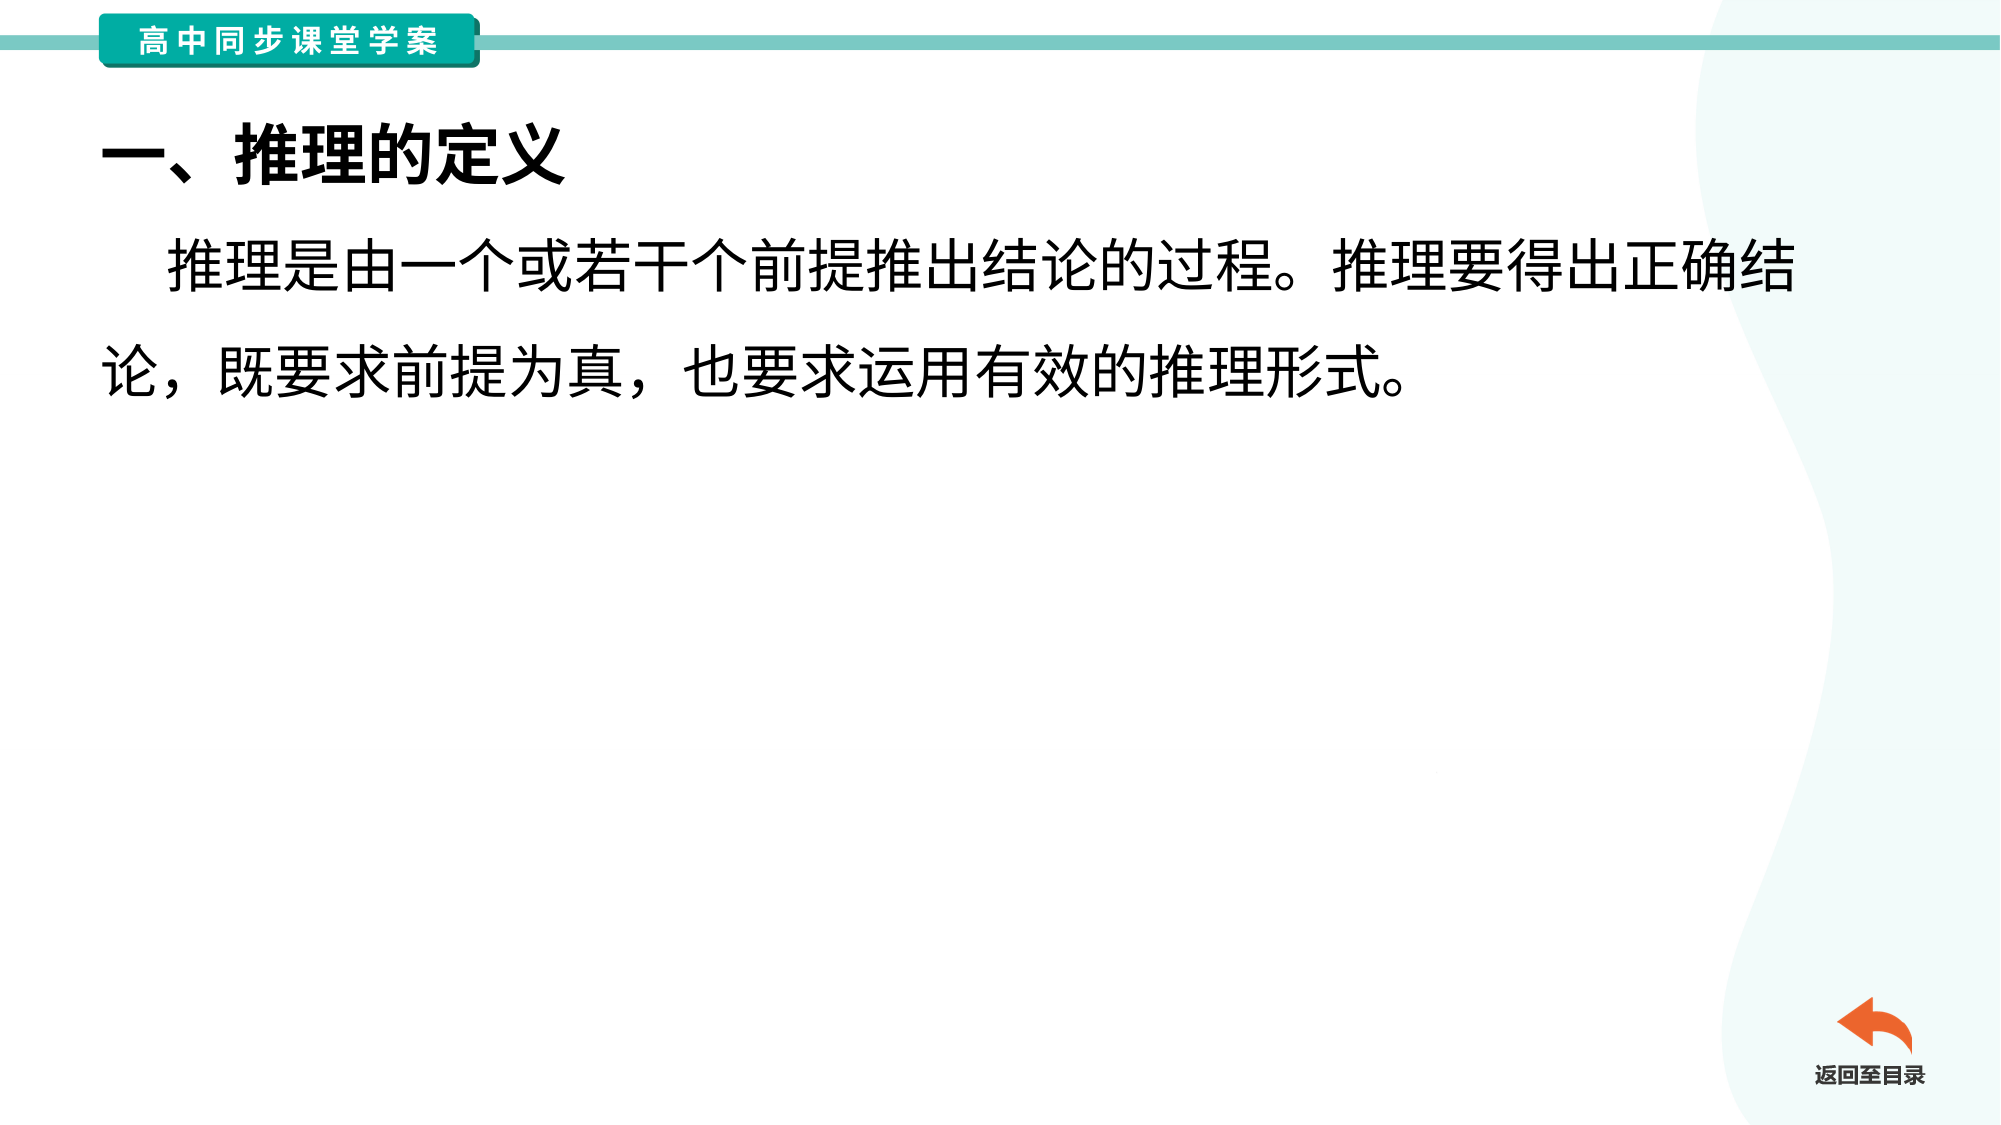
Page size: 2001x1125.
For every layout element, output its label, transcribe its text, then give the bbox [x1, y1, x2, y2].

picture [0, 0, 2000, 1125]
text_box 推理是由一个或若干个前提推出结论的过程。推理要得出正确结 论，既要求前提为真，也要求运用有效的推理形式。 [100, 192, 1899, 405]
text_box 一、推理的定义 [100, 76, 1899, 192]
